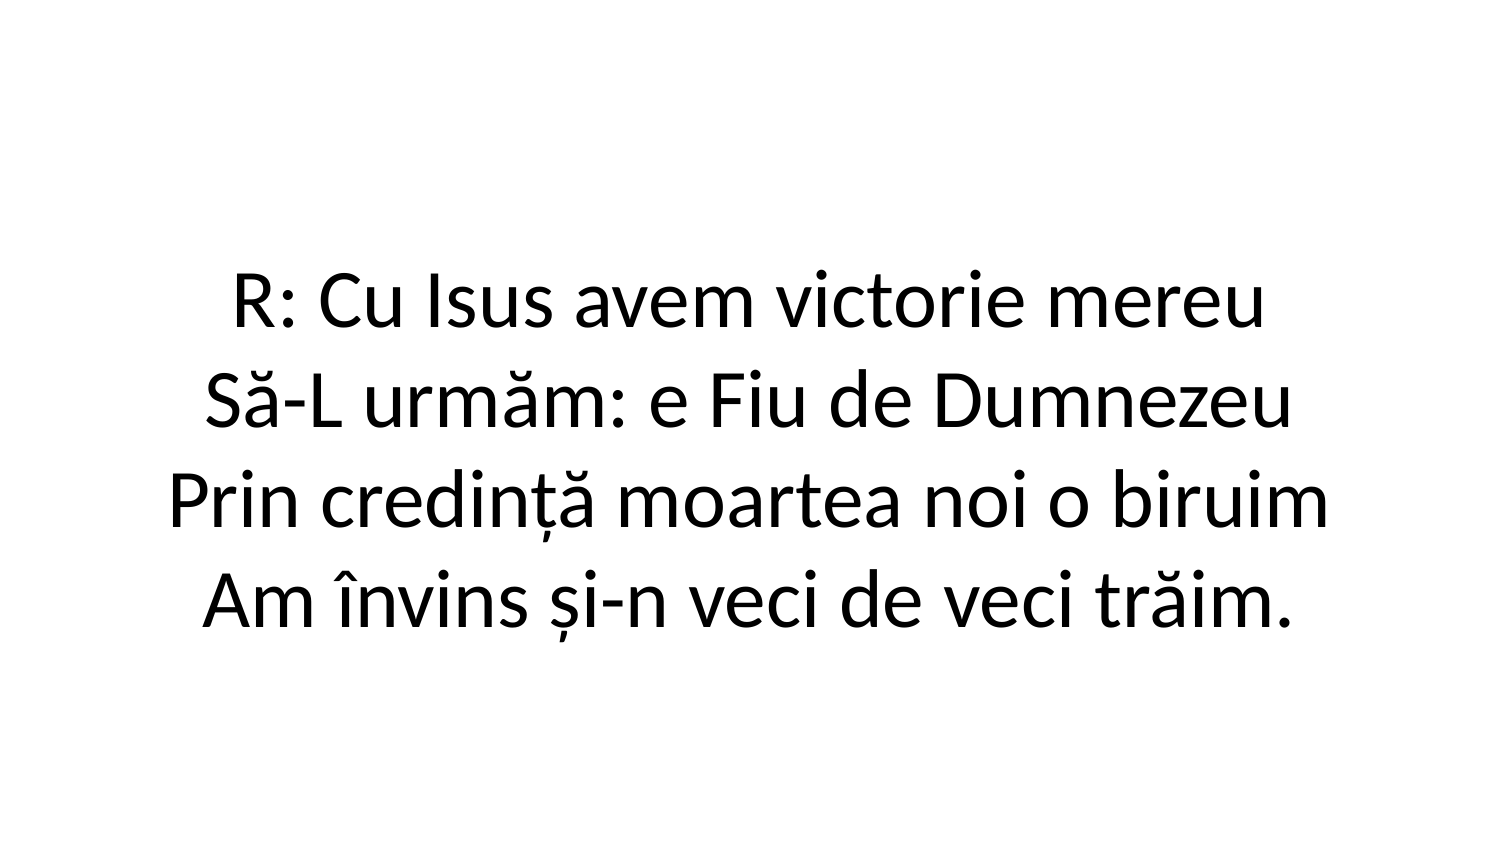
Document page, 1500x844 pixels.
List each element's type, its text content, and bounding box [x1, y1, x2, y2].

text_box R: Cu Isus avem victorie mereu Să-L urmăm: e Fiu de Dumnezeu Prin credință moartea noi o biruim Am învins și-n veci de veci trăim. [152, 192, 1348, 652]
